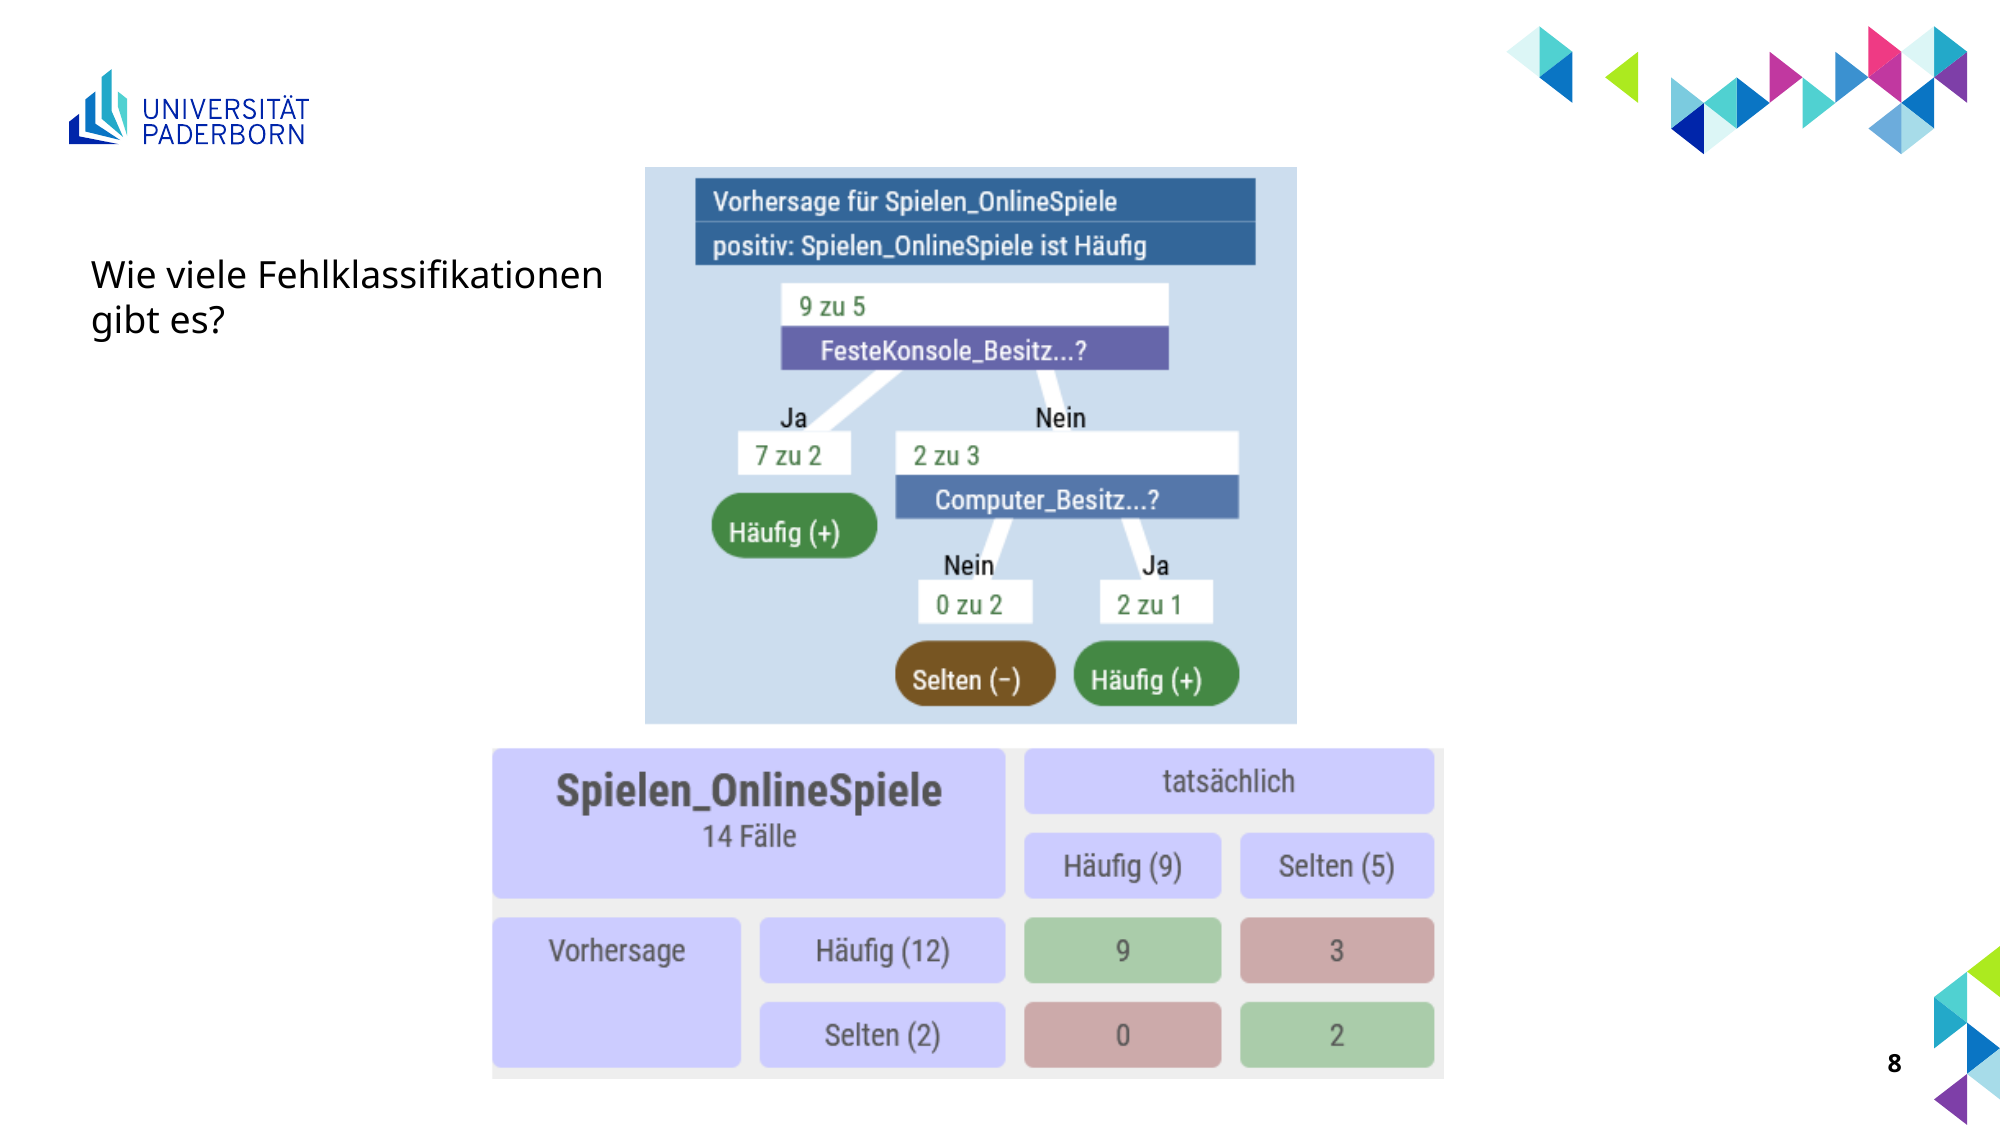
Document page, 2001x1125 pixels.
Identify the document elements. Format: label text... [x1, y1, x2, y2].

picture [645, 167, 1297, 726]
slide_number 8 [1819, 1052, 1902, 1083]
text_box Wie viele Fehlklassifikationen gibt es? [76, 243, 630, 349]
picture [480, 736, 1444, 1079]
